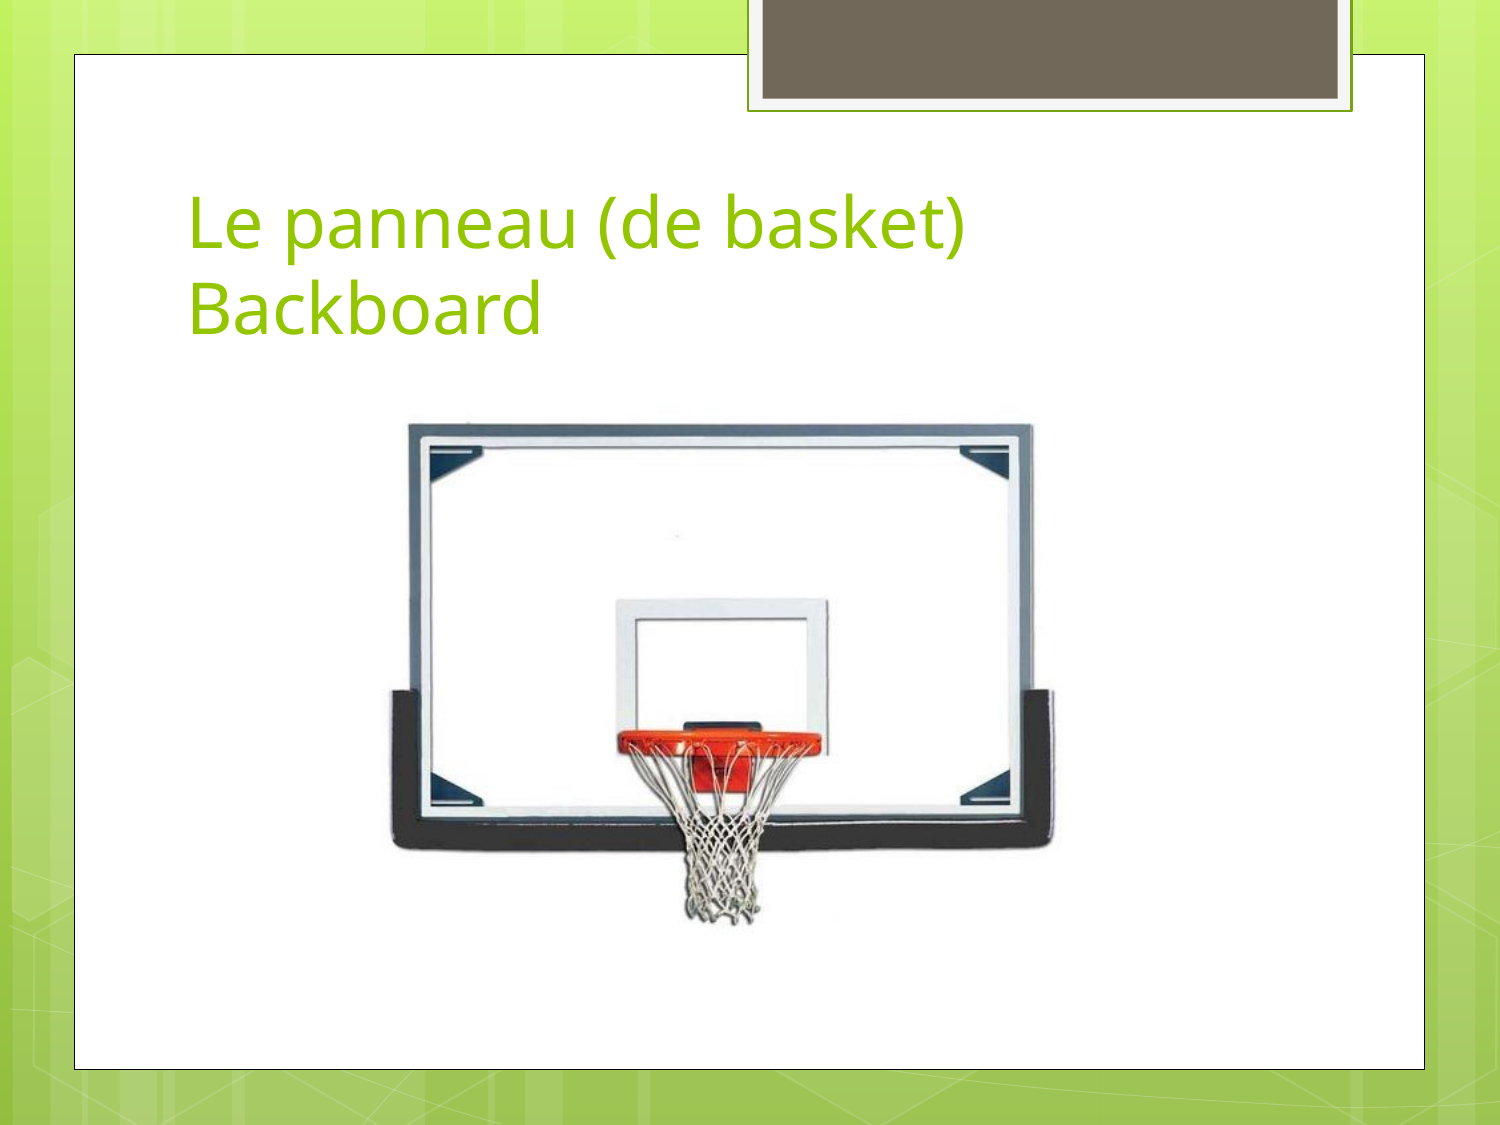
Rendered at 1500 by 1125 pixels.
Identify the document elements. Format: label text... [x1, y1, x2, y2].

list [170, 380, 1284, 958]
title Le panneau (de basket) Backboard [171, 168, 1324, 357]
